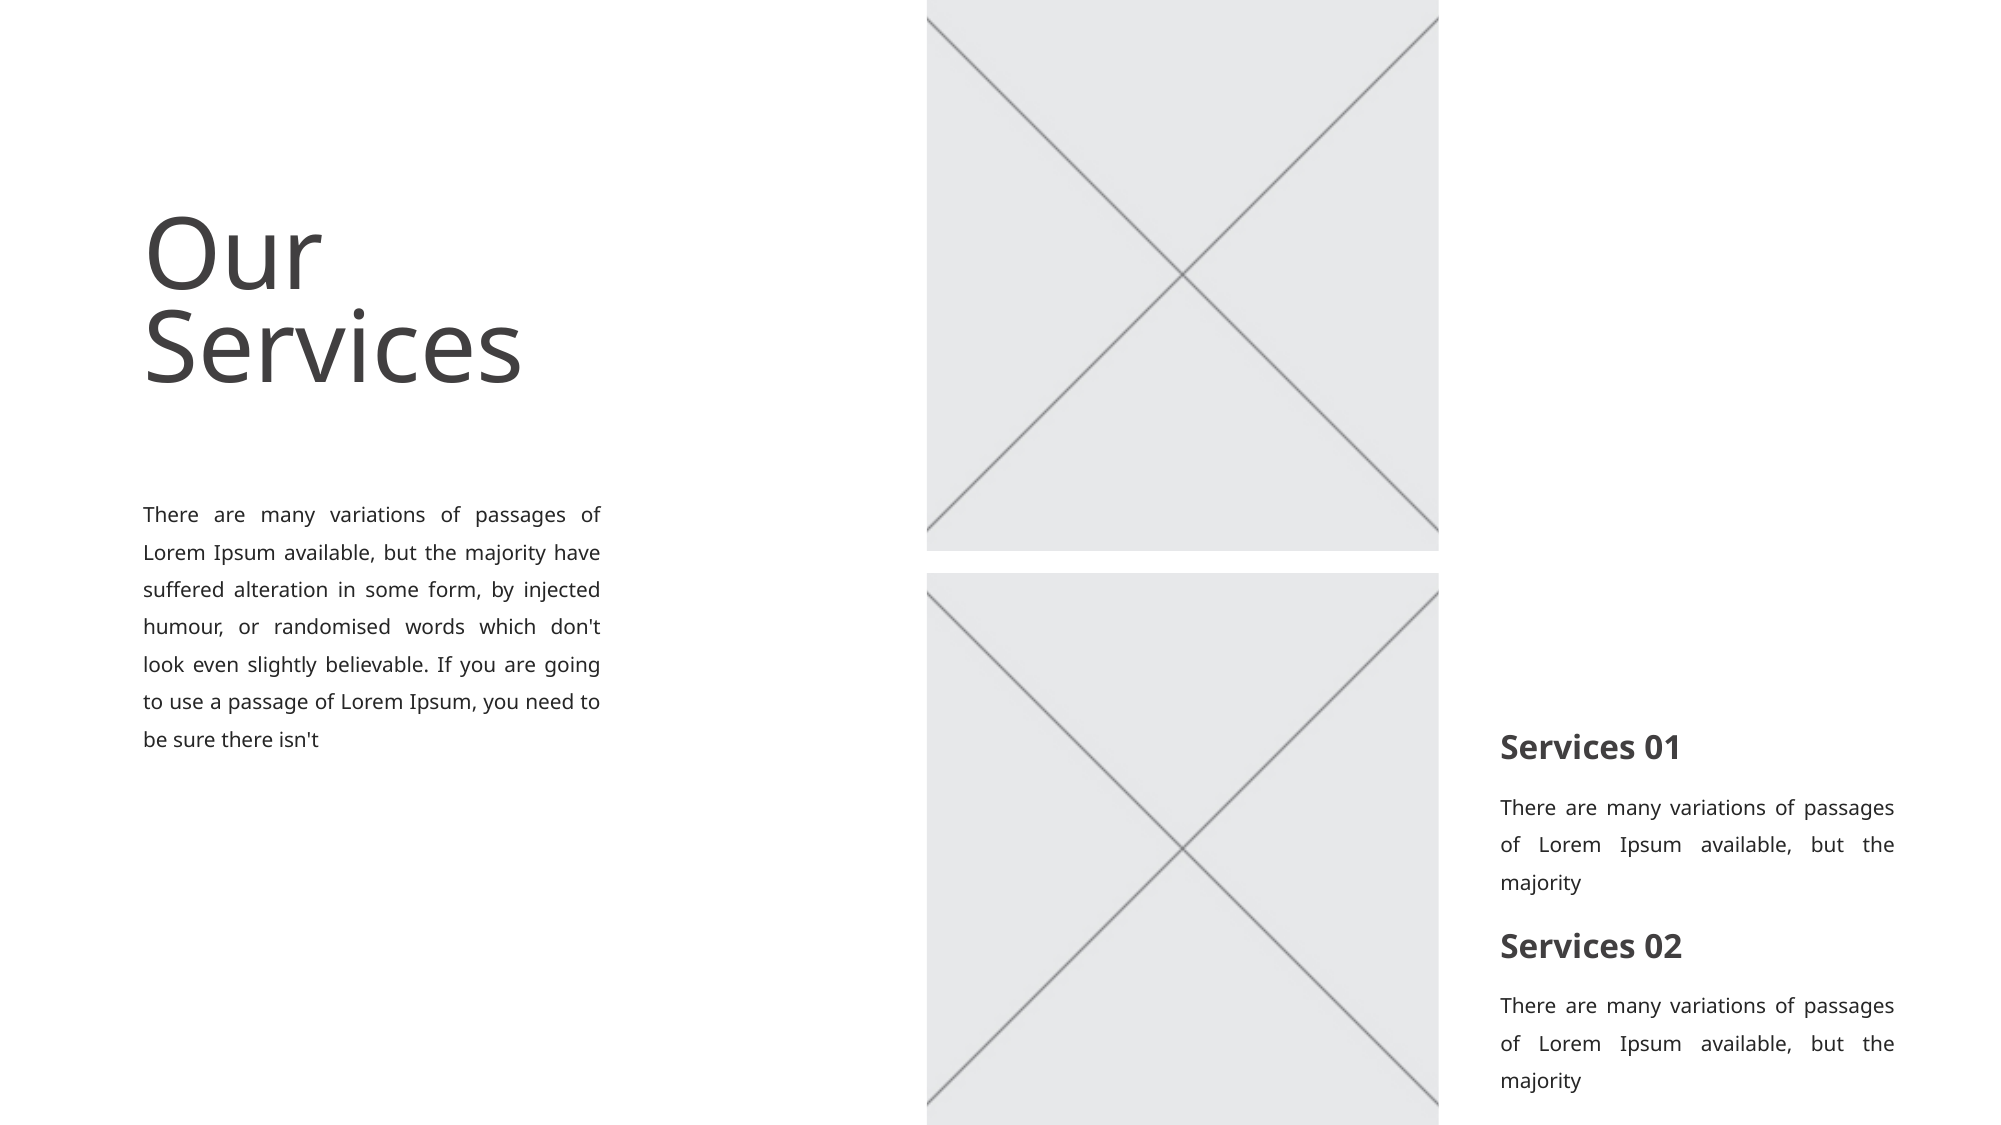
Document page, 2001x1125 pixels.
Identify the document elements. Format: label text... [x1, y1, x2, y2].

text_box Services 01 [1485, 719, 1827, 774]
text_box There are many variations of passages of Lorem Ipsum available, but the majority [1485, 774, 1910, 902]
text_box Services 02 [1485, 917, 1827, 973]
text_box There are many variations of passages of Lorem Ipsum available, but the majority [1485, 973, 1910, 1101]
text_box Our [127, 195, 890, 288]
picture [926, 573, 1439, 1125]
text_box Services [127, 288, 890, 396]
text_box There are many variations of passages of Lorem Ipsum available, but the majority have suffered alteration in some form, by injected humour, or randomised words which don't look even slightly believable. If you are going to use a passage of Lorem Ipsum, you need to be sure there isn't [128, 481, 616, 759]
picture [926, 0, 1439, 552]
